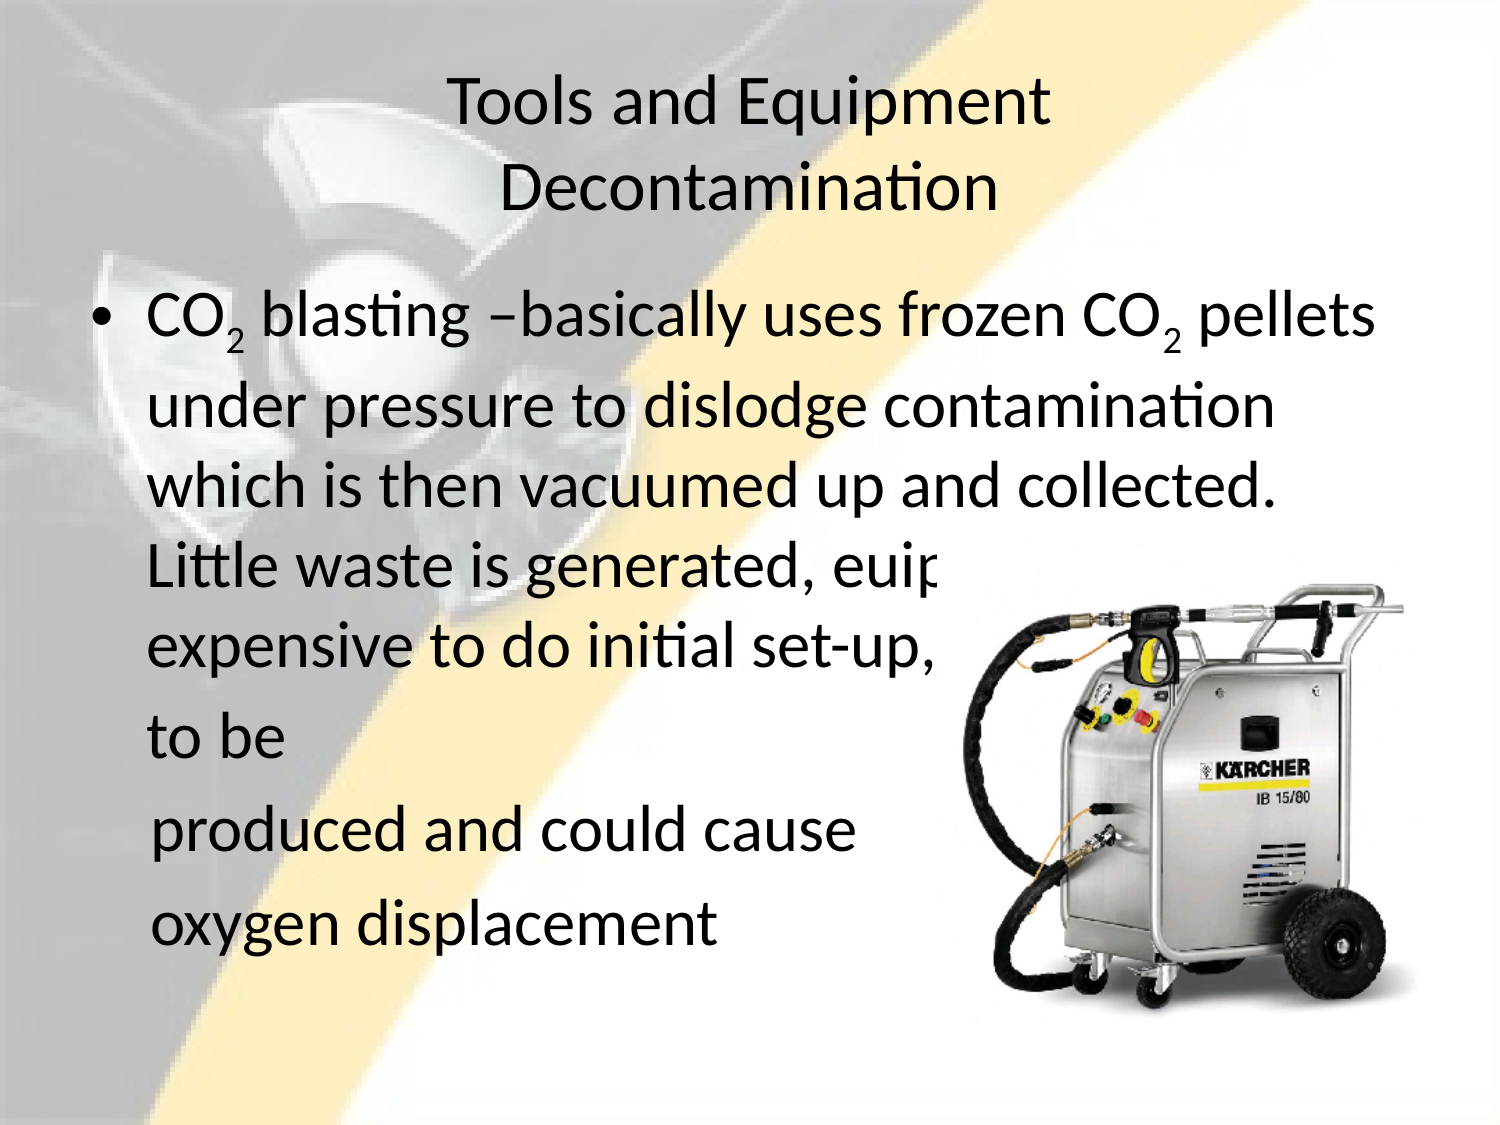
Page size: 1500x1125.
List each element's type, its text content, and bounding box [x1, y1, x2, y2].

list CO2 blasting –basically uses frozen CO2 pellets under pressure to dislodge contamination which is then vacuumed up and collected. Little waste is generated, euipment is expensive to do initial set-up, CO2 pellets have to be produced and could cause oxygen displacement [75, 262, 1425, 1038]
title Tools and Equipment Decontamination [75, 45, 1425, 233]
picture [937, 537, 1423, 1024]
